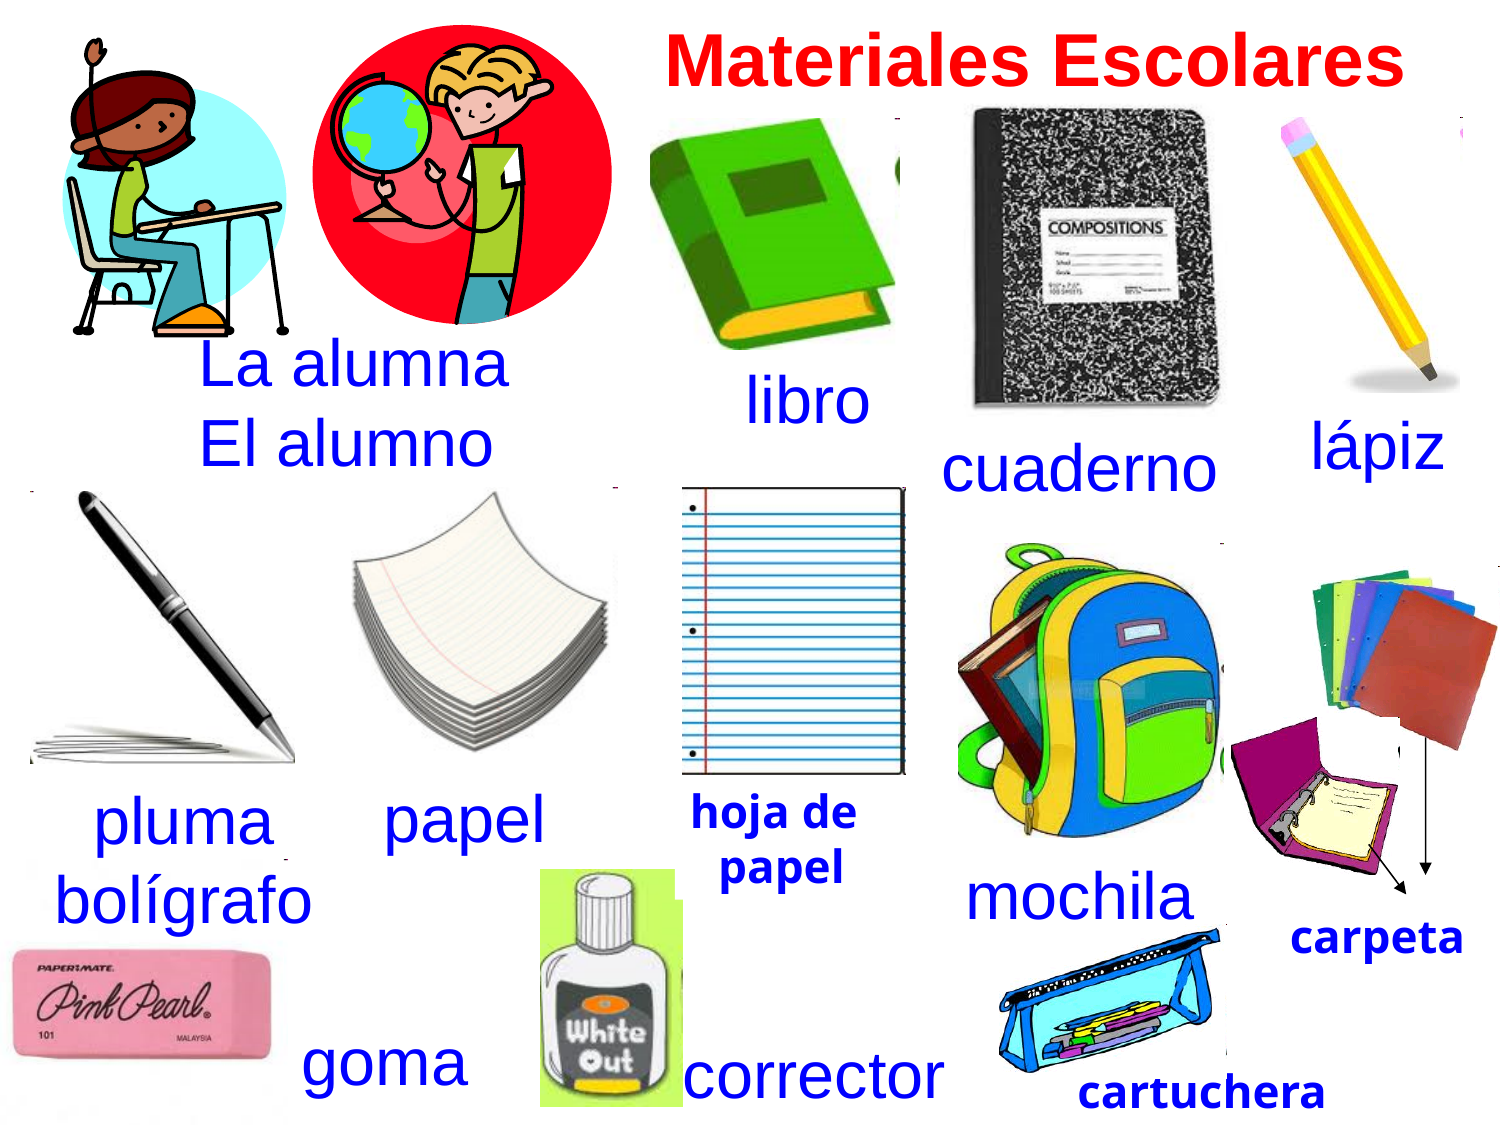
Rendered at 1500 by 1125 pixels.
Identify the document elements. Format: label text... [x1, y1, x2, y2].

text_box La alumna El alumno [184, 312, 525, 488]
text_box pluma bolígrafo [39, 770, 329, 945]
picture [682, 487, 906, 776]
picture [999, 924, 1227, 1079]
text_box hoja de papel [674, 774, 900, 900]
picture [649, 118, 901, 351]
picture [351, 487, 618, 754]
picture [0, 859, 288, 1125]
picture [539, 869, 683, 1108]
text_box papel [368, 768, 562, 864]
picture [957, 543, 1224, 838]
text_box libro [731, 360, 887, 445]
picture [312, 24, 612, 326]
text_box [1419, 760, 1432, 875]
text_box corrector [668, 1024, 962, 1120]
picture [1230, 566, 1500, 876]
text_box carpeta [1275, 900, 1500, 970]
title Materiales Escolares [649, 0, 1500, 113]
text_box cuaderno [926, 438, 1234, 513]
text_box lápiz [1295, 401, 1462, 491]
text_box [1393, 880, 1407, 895]
text_box cartuchera [1062, 1054, 1375, 1125]
picture [918, 78, 1271, 431]
picture [30, 491, 295, 764]
text_box goma [291, 1010, 484, 1106]
text_box mochila [950, 845, 1210, 941]
picture [62, 37, 290, 338]
picture [1281, 117, 1464, 393]
